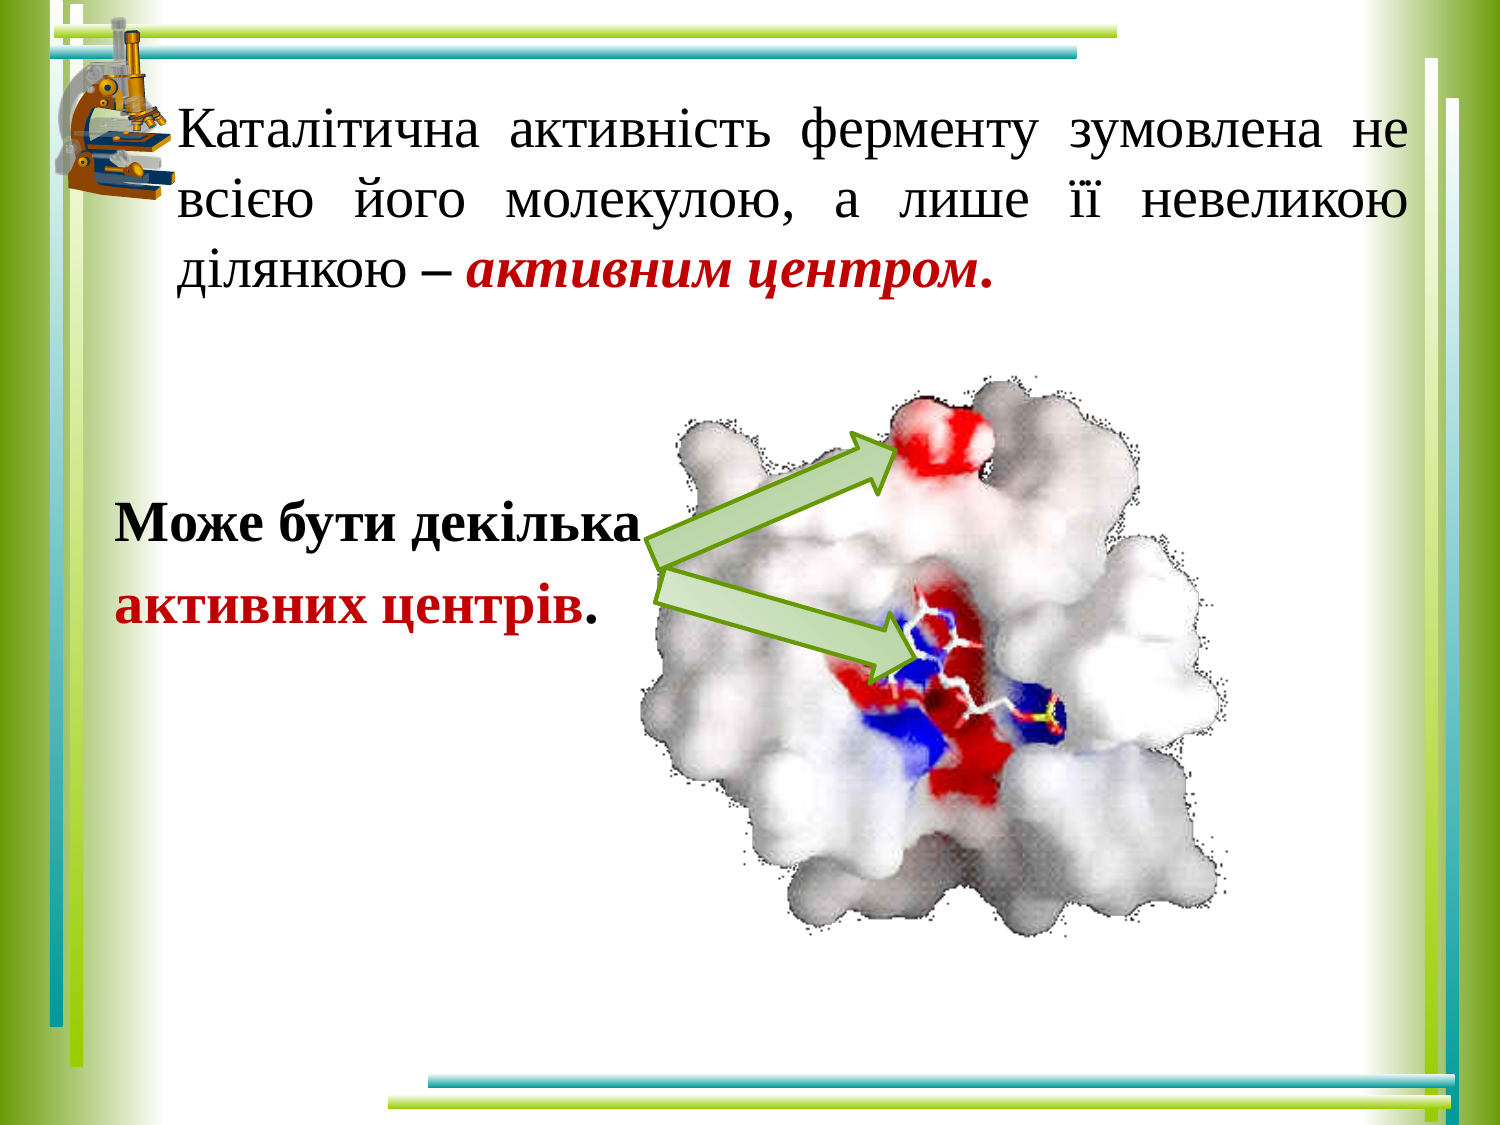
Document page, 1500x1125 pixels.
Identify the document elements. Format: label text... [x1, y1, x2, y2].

title Каталітична активність ферменту зумовлена не всією його молекулою, а лише її невеликою ділянкою – активним центром. [162, 99, 1426, 288]
list Може бути декілька активних центрів. [99, 312, 688, 676]
picture [612, 362, 1263, 951]
